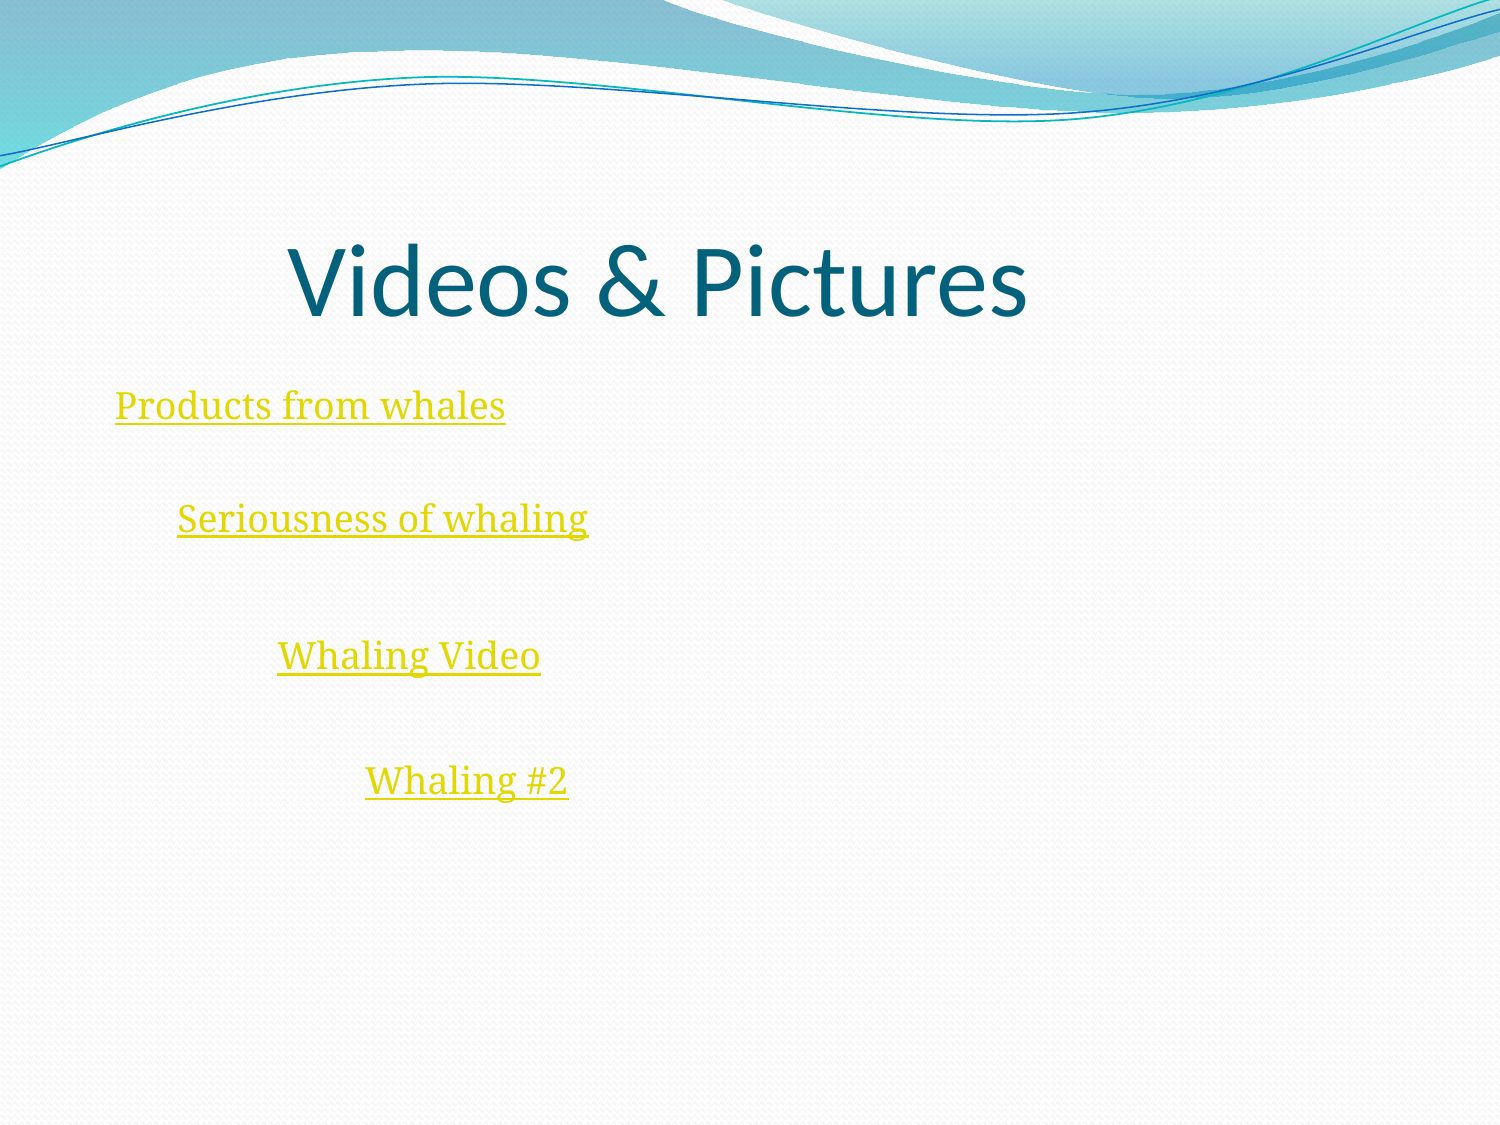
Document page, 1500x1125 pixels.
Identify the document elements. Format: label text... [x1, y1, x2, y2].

text_box Whaling Video [262, 624, 1163, 691]
text_box Whaling #2 [350, 749, 1275, 816]
title Videos & Pictures [287, 149, 1038, 338]
text_box Seriousness of whaling [162, 487, 1100, 554]
text_box Products from whales [99, 374, 988, 441]
